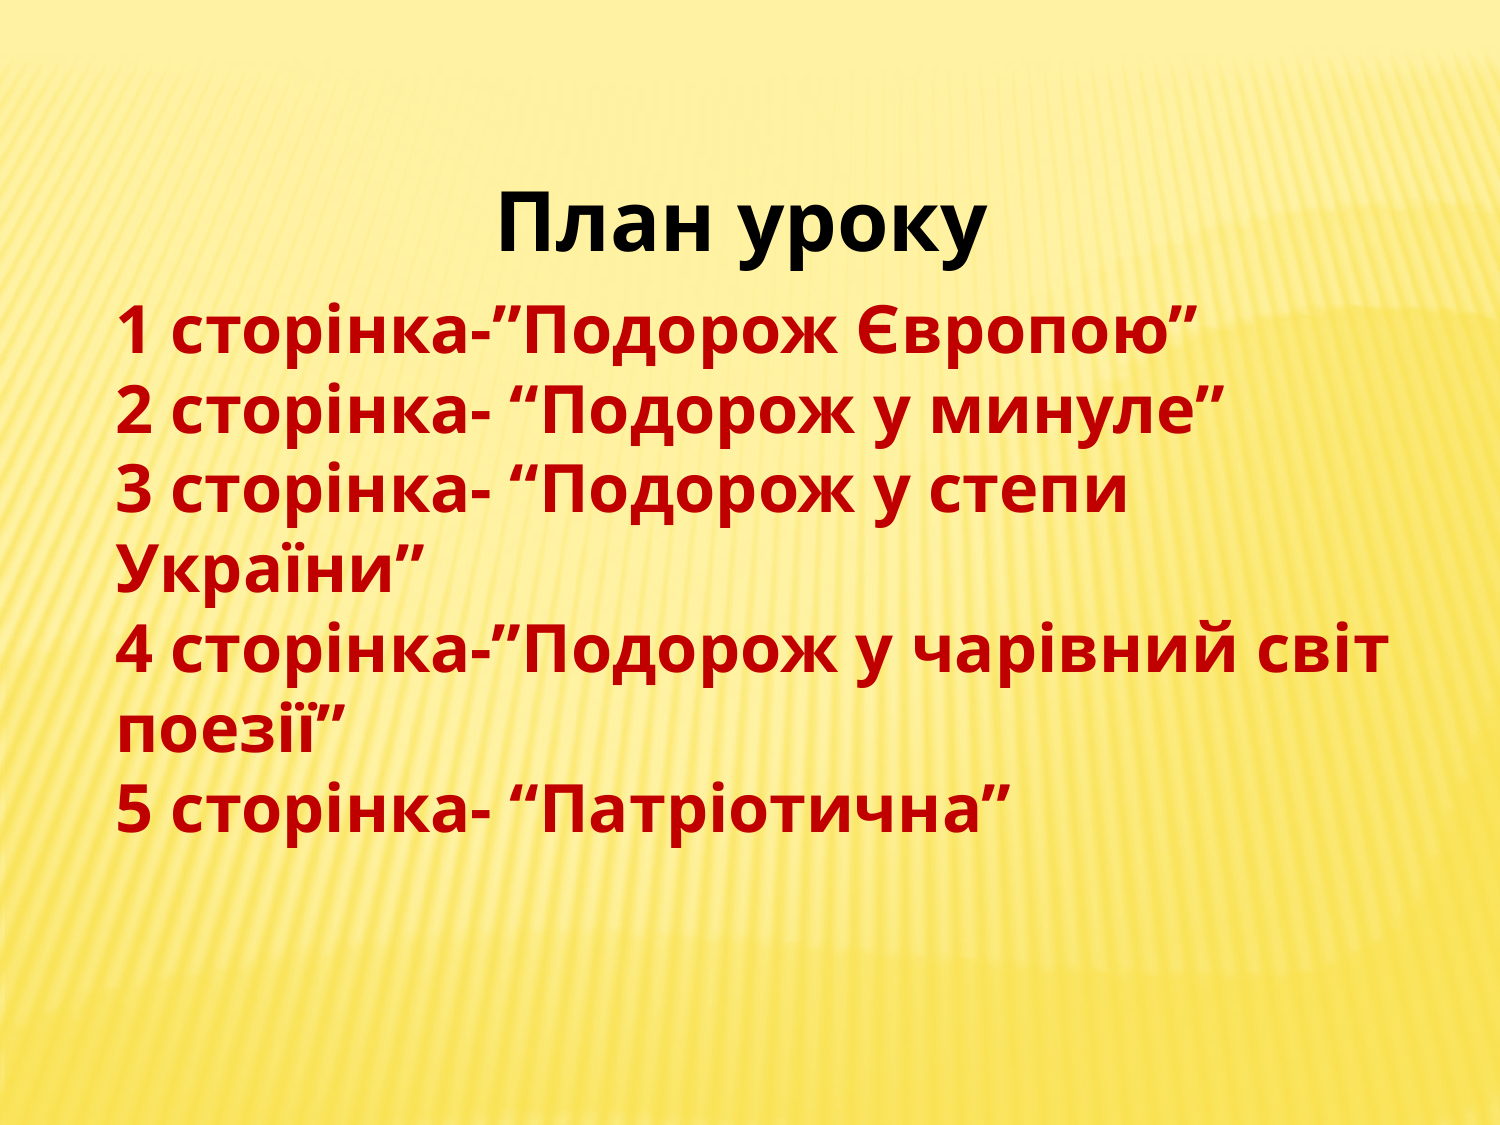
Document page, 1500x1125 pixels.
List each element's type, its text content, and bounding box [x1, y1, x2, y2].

text_box 1 сторінка-”Подорож Європою” 2 сторінка- “Подорож у минуле” 3 сторінка- “Подорож у степи України” 4 сторінка-”Подорож у чарівний світ поезії” 5 сторінка- “Патріотична” [100, 278, 1459, 854]
text_box План уроку [88, 160, 1436, 656]
